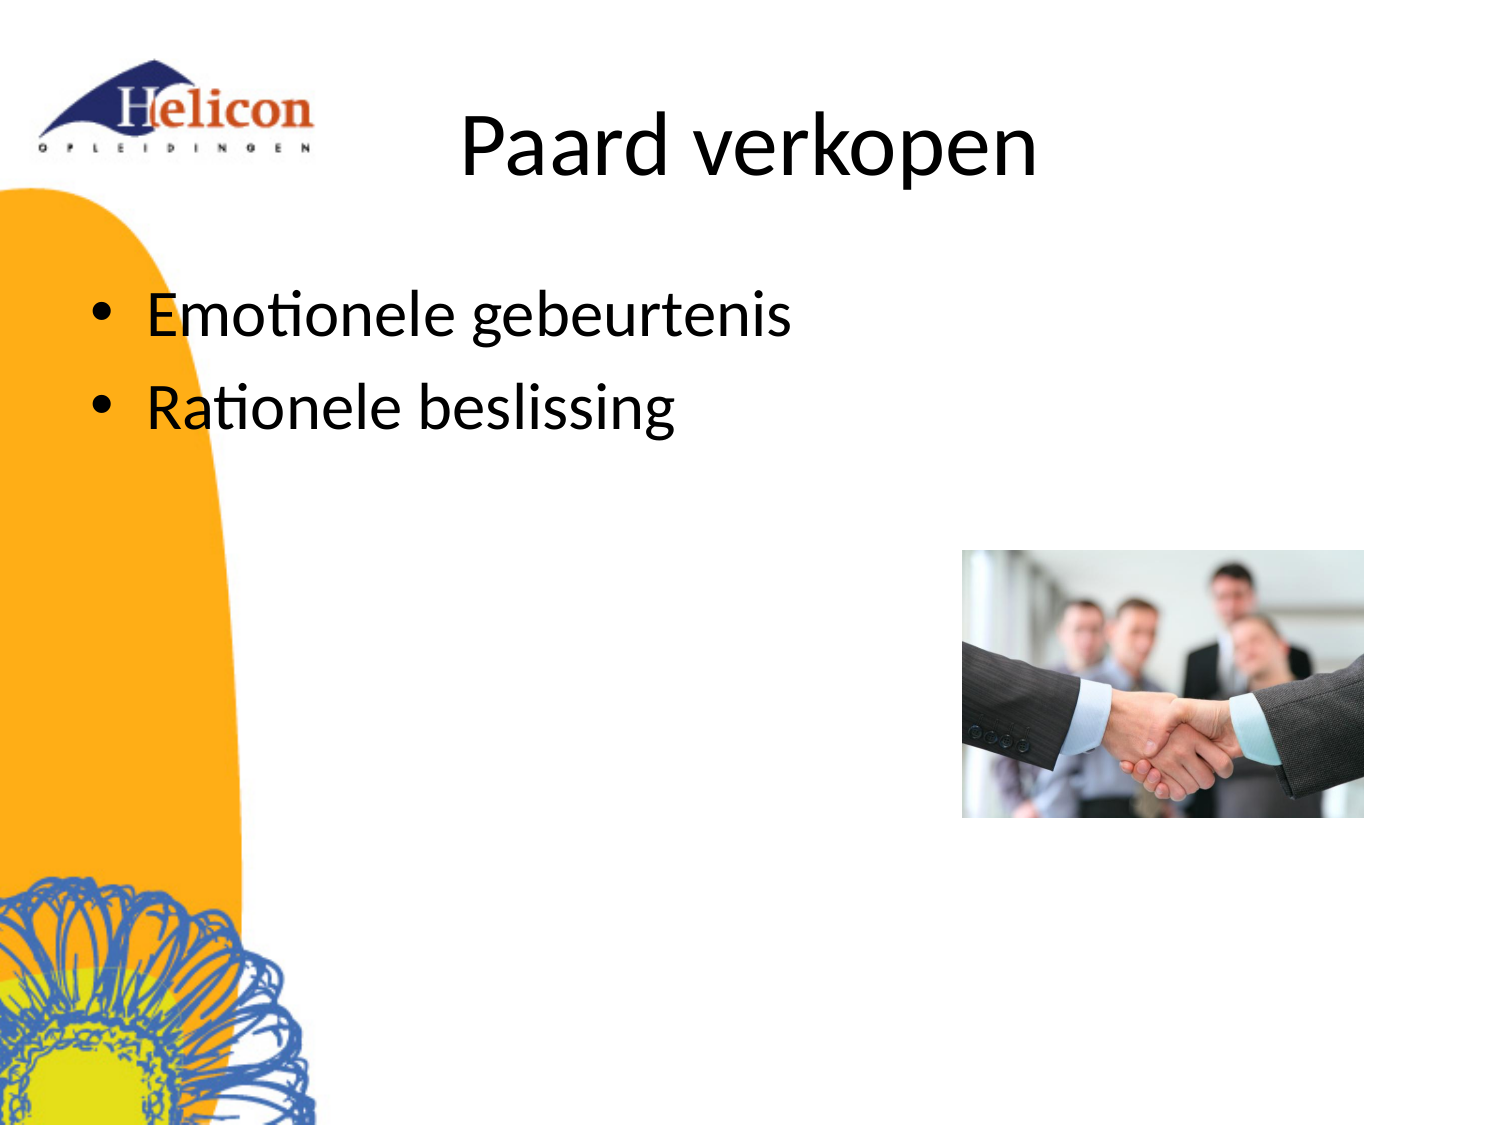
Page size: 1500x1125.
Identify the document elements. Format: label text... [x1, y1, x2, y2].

title Paard verkopen [75, 45, 1425, 233]
picture [0, 0, 1500, 1125]
list Emotionele gebeurtenis Rationele beslissing [75, 262, 1425, 1005]
